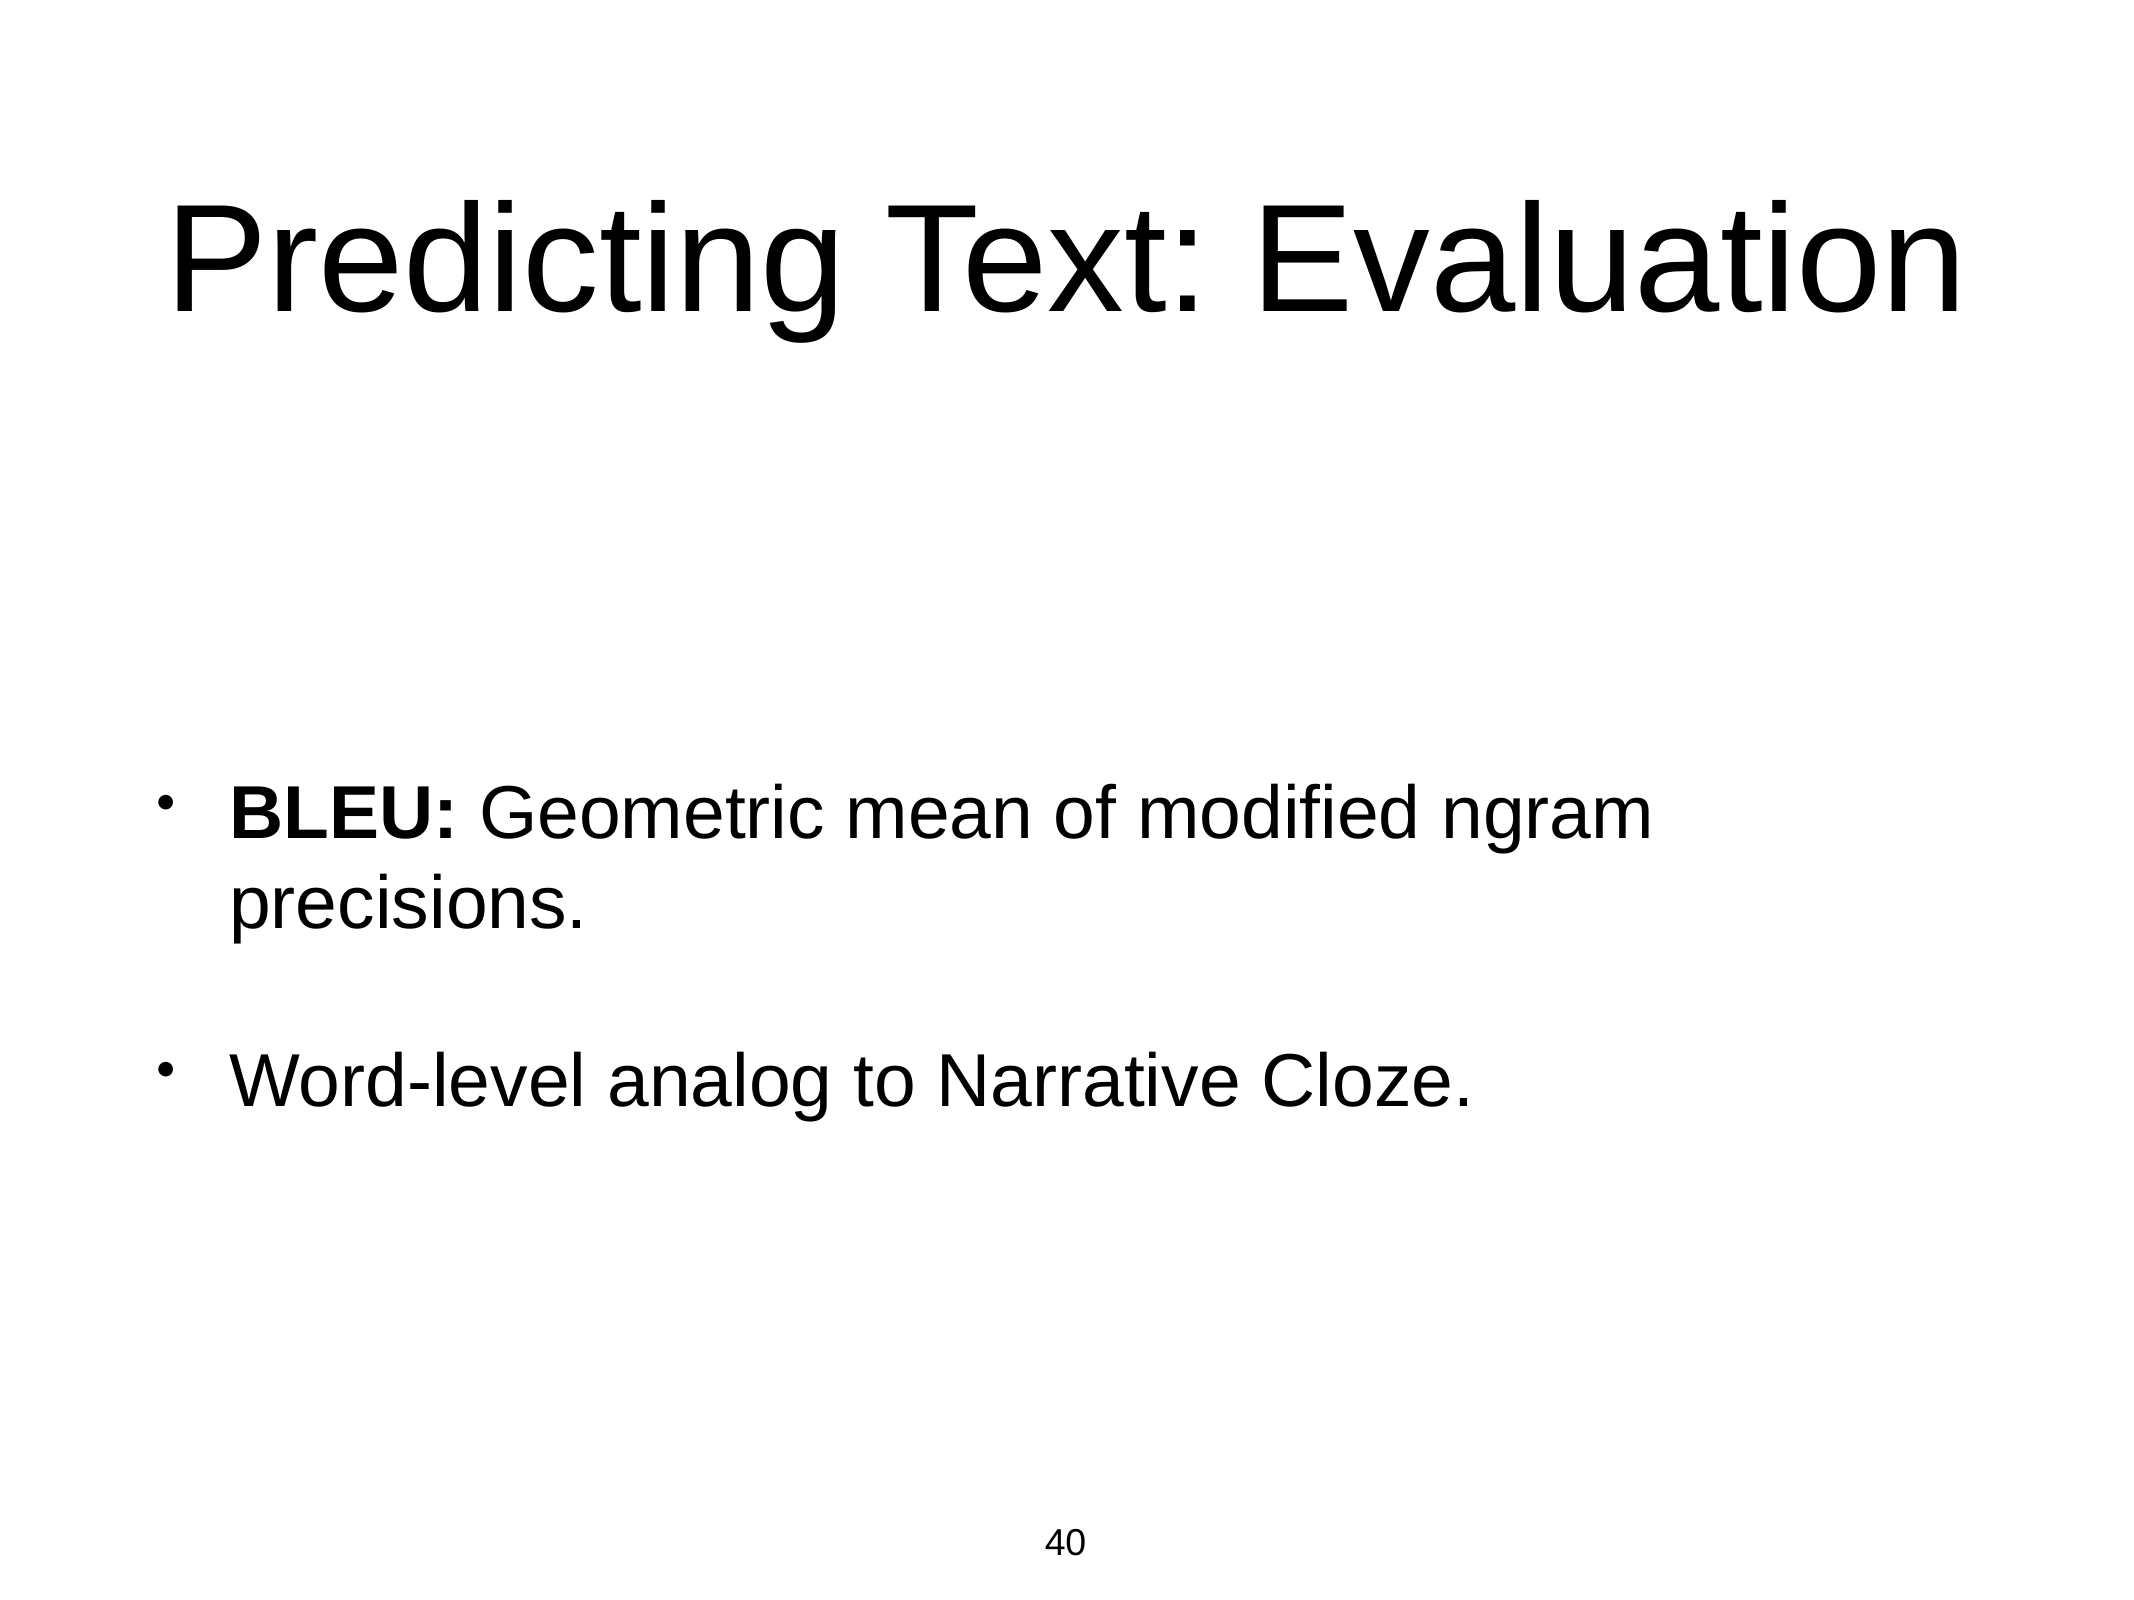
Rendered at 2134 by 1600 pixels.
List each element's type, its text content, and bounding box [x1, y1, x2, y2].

title Predicting Text: Evaluation [155, 72, 1978, 426]
slide_number 40 [1041, 1517, 1090, 1564]
list BLEU: Geometric mean of modified ngram precisions. Word-level analog to Narrative Cloze. [155, 426, 1978, 1459]
